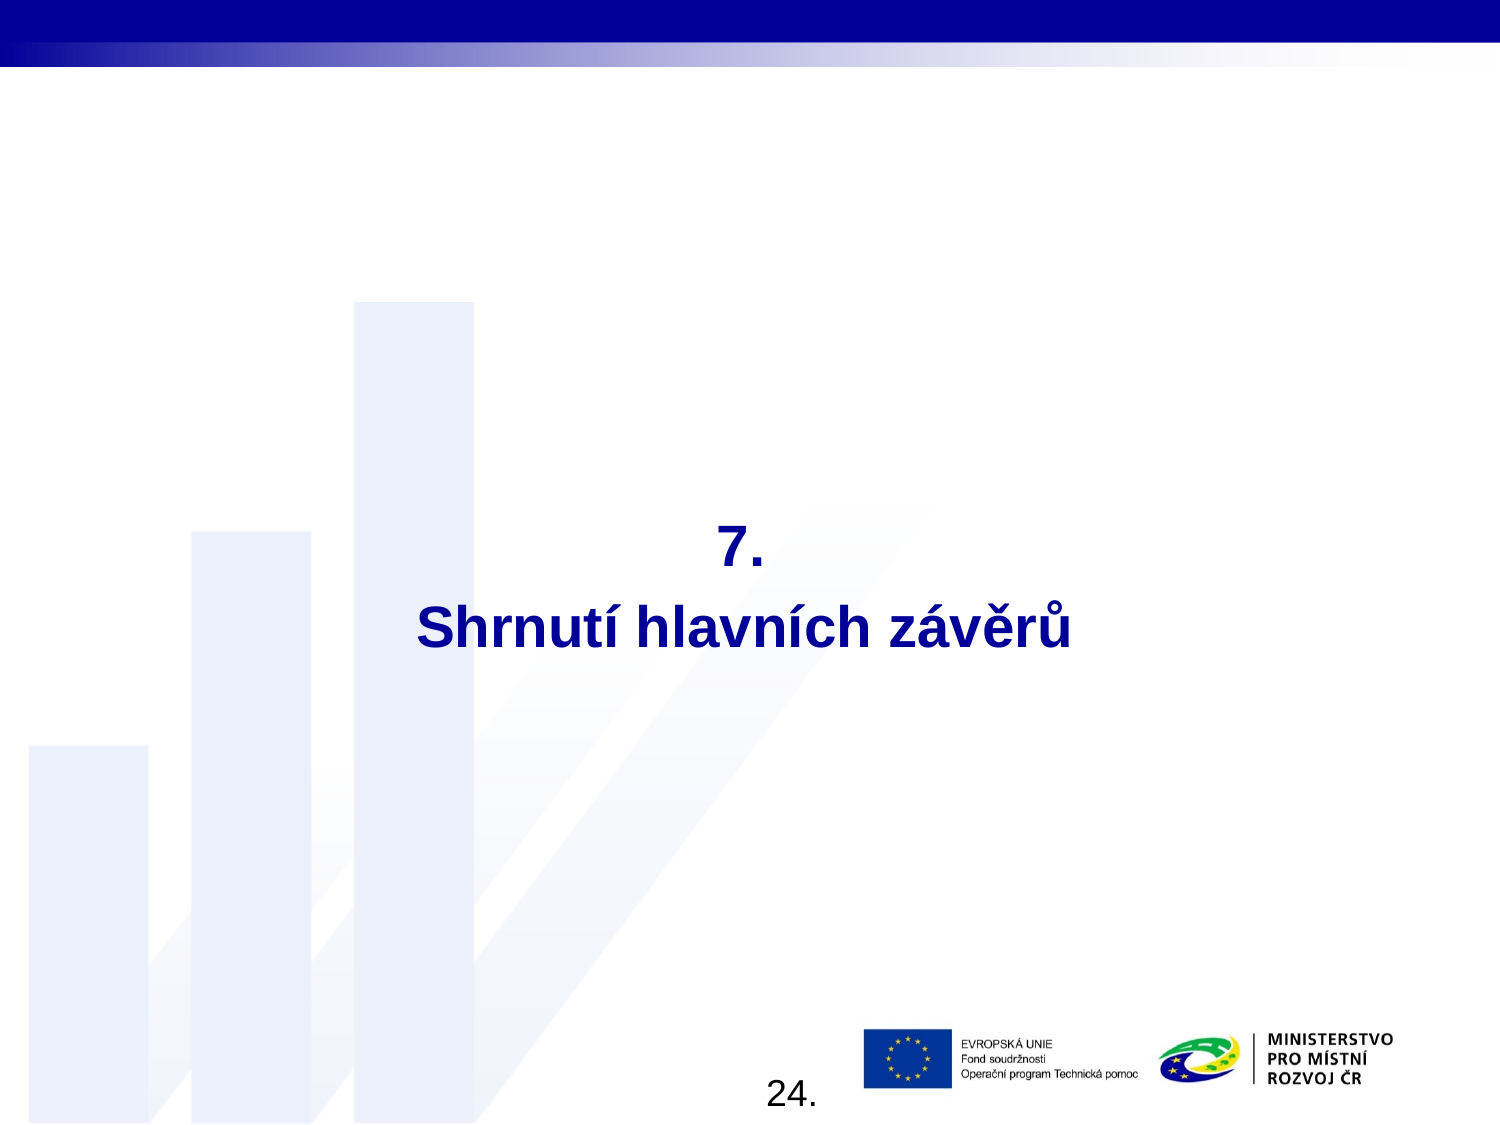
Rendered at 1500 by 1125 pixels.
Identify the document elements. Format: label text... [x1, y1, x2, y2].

picture [29, 302, 1412, 1125]
list 7. Shrnutí hlavních závěrů [64, 255, 1425, 1012]
text_box 24. [751, 1061, 835, 1122]
